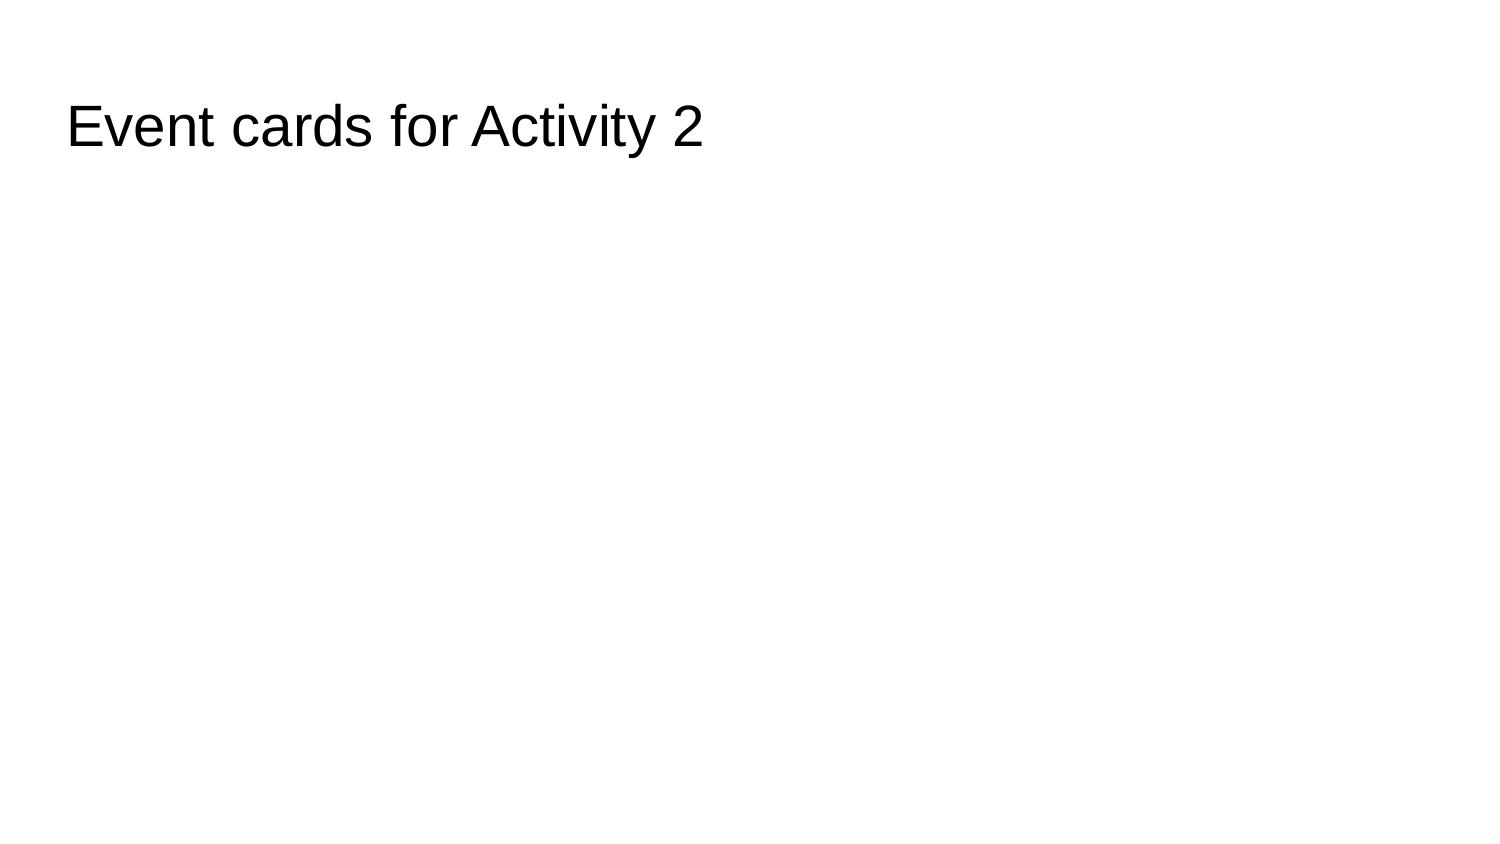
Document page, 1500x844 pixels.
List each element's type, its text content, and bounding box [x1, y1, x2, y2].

title Event cards for Activity 2 [51, 72, 1449, 167]
